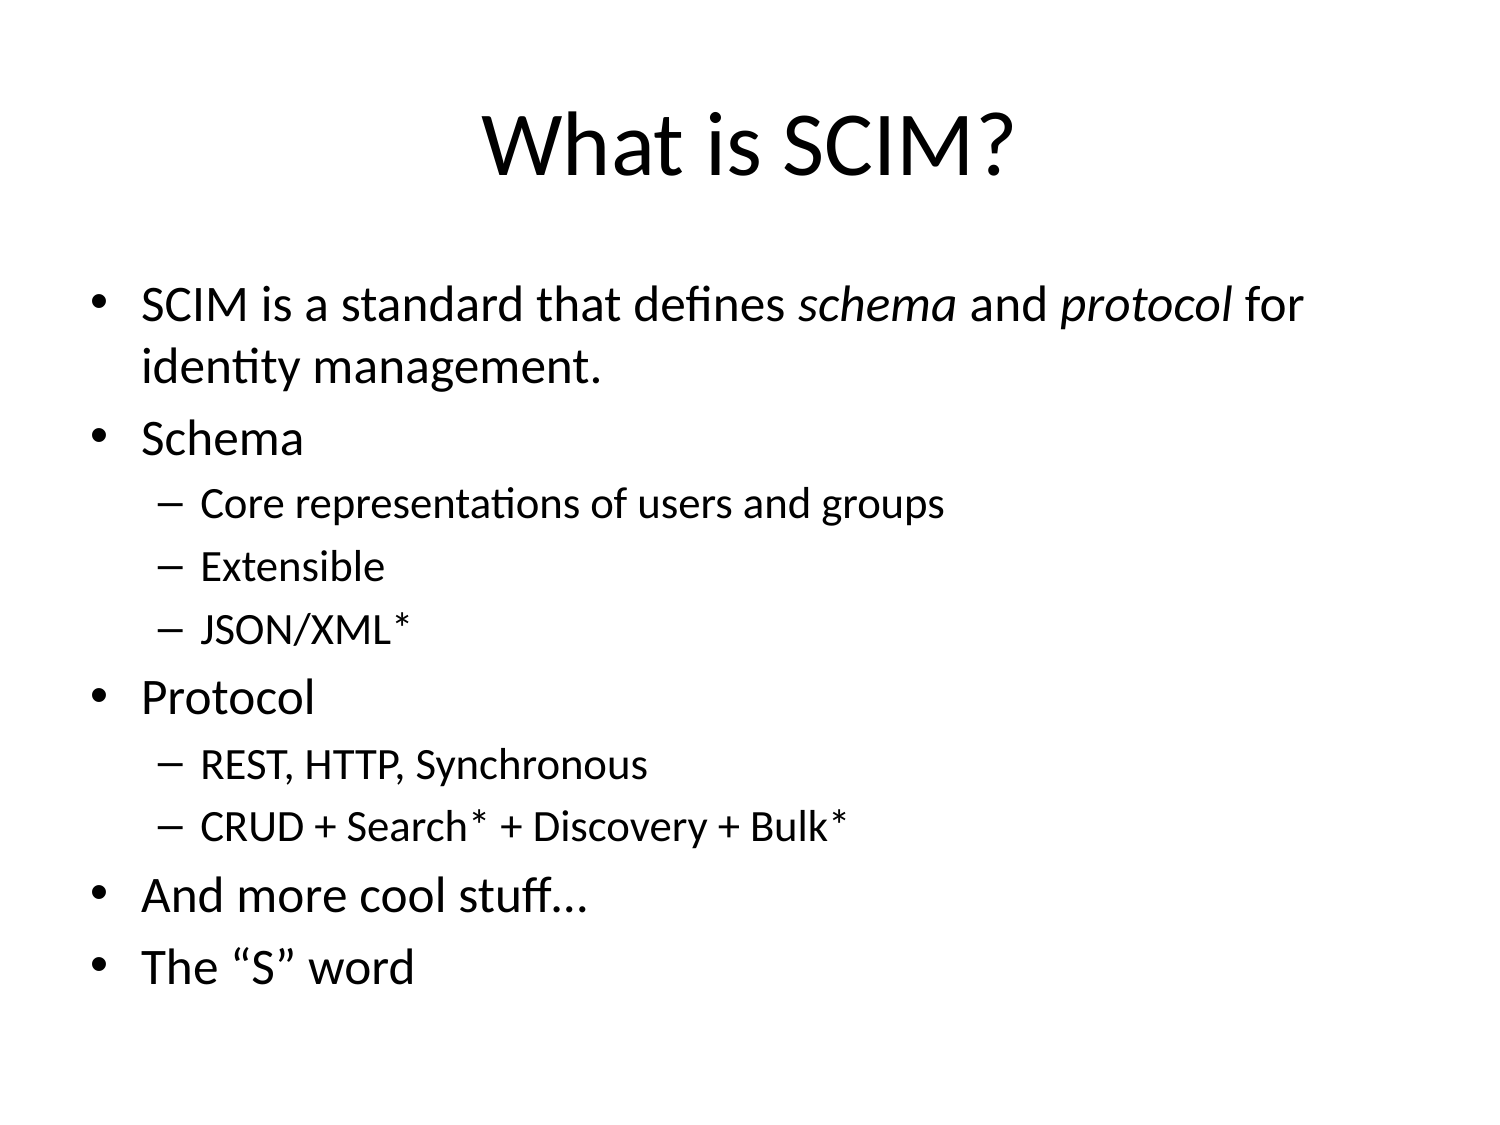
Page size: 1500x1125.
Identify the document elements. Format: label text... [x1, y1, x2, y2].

list SCIM is a standard that defines schema and protocol for identity management. Schema Core representations of users and groups Extensible JSON/XML* Protocol REST, HTTP, Synchronous CRUD + Search* + Discovery + Bulk* And more cool stuff… The “S” word [75, 262, 1425, 1005]
title What is SCIM? [75, 45, 1425, 233]
